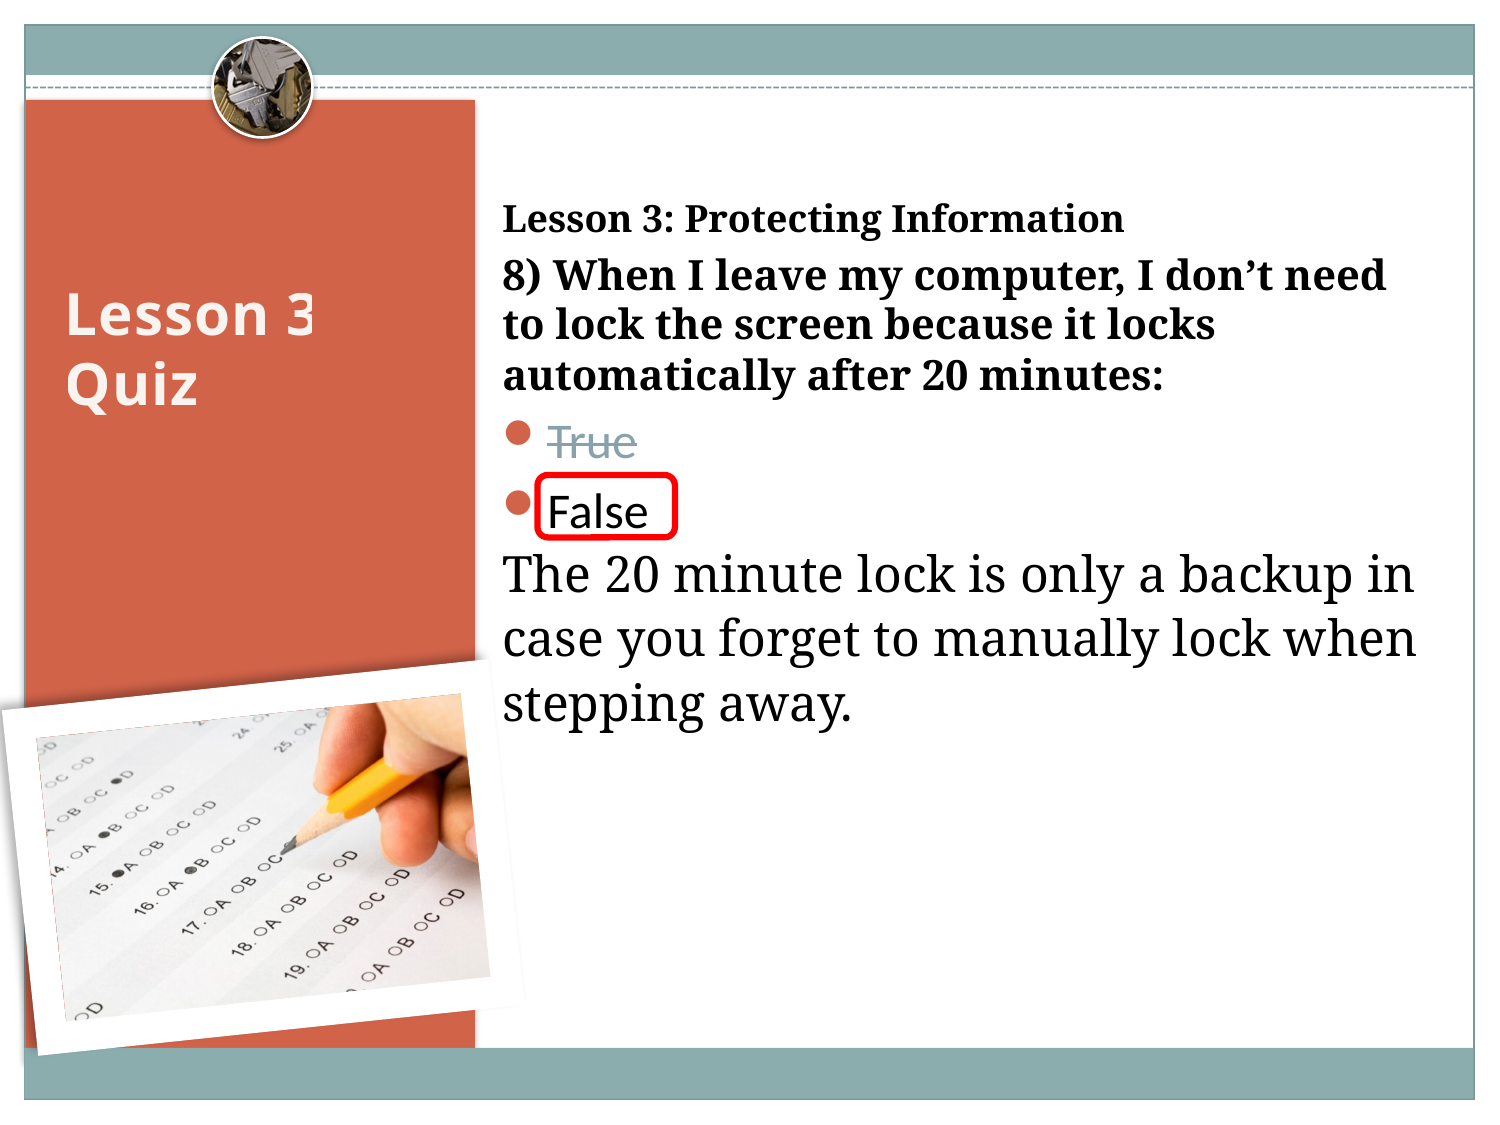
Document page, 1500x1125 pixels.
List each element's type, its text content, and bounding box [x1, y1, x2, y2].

list Lesson 3: Protecting Information 8) When I leave my computer, I don’t need to lock the screen because it locks automatically after 20 minutes: True False The 20 minute lock is only a backup in case you forget to manually lock when stepping away. [487, 112, 1438, 1000]
text_box [535, 472, 678, 540]
picture [37, 694, 490, 1021]
picture [214, 39, 311, 136]
title Lesson 3 Quiz [50, 174, 463, 425]
